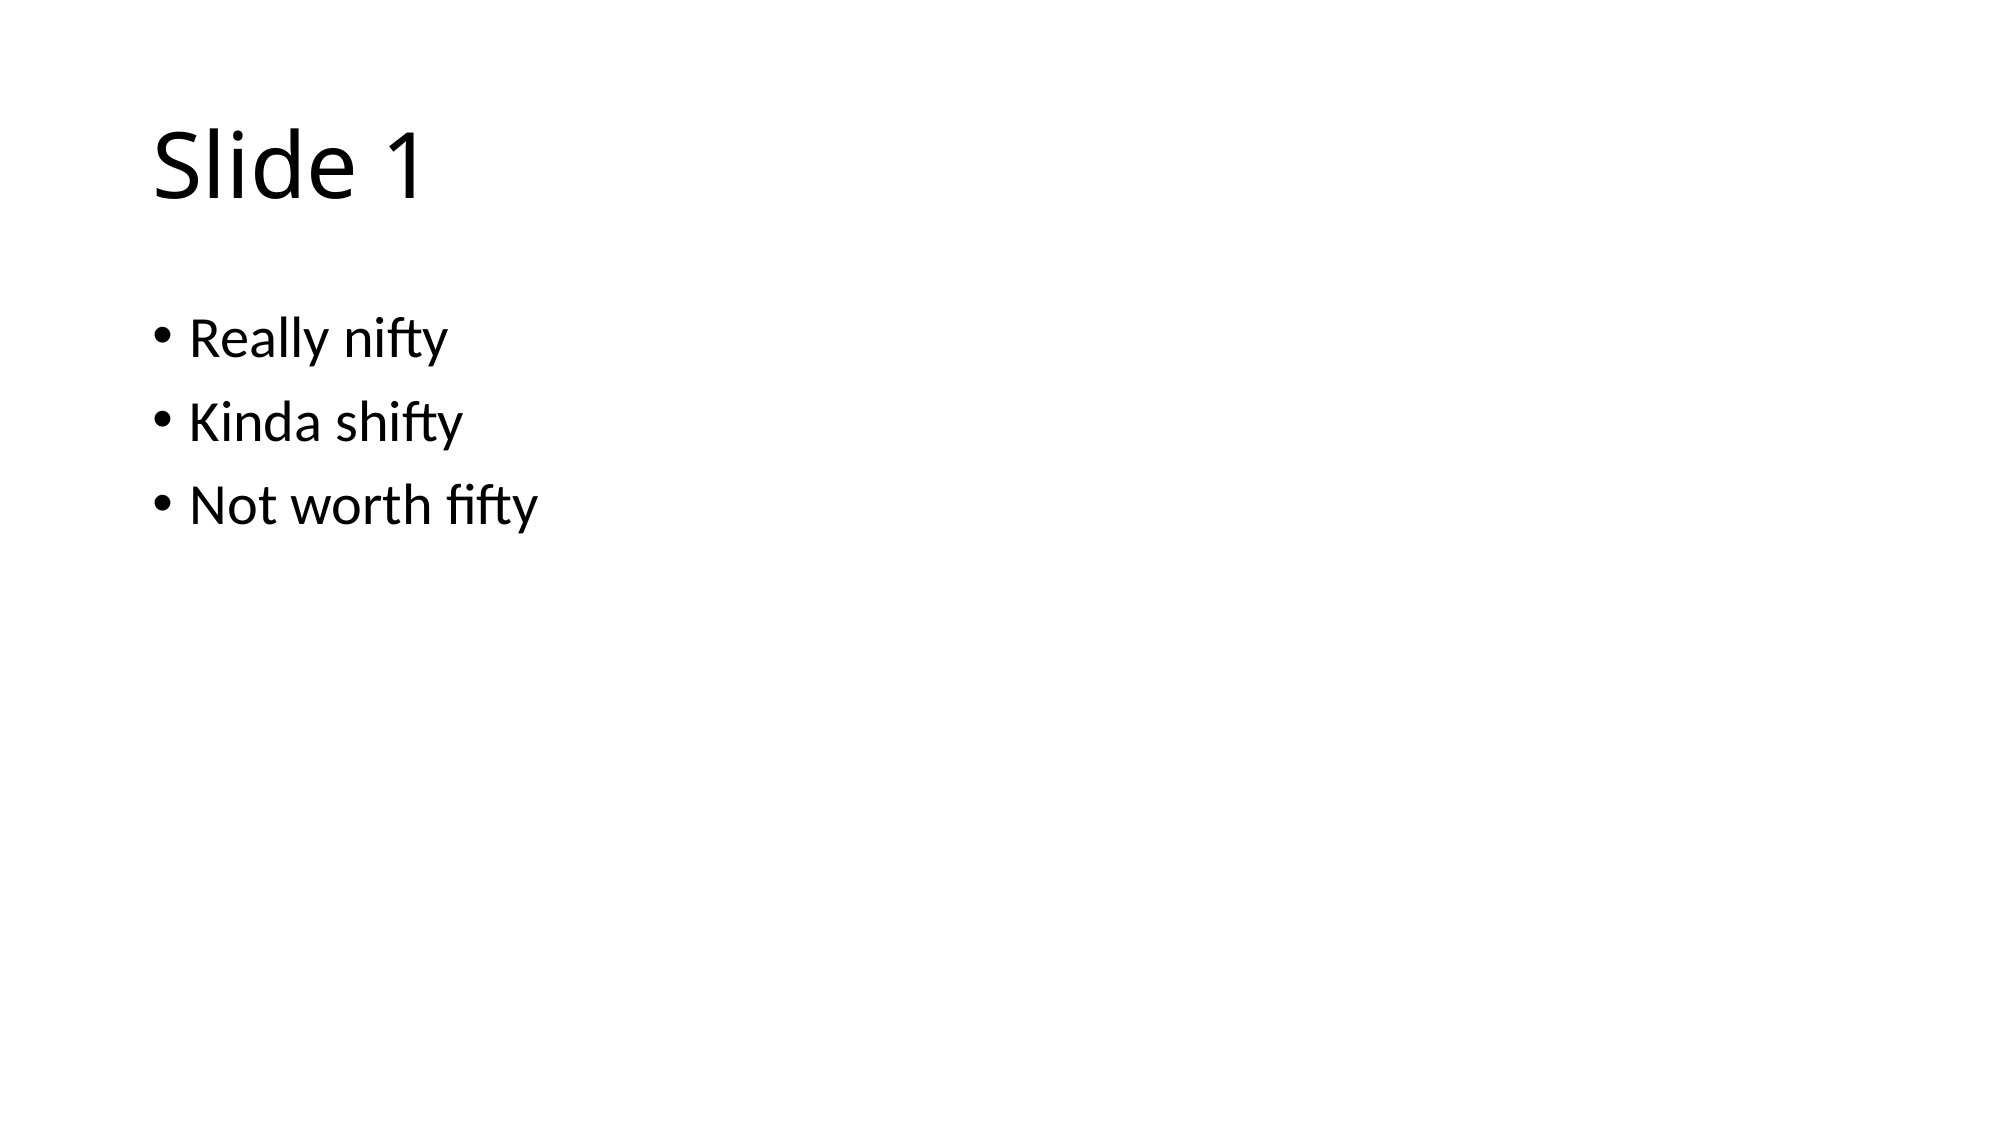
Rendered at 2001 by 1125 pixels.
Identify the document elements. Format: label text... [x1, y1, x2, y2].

title Slide 1 [137, 59, 1863, 278]
list Really nifty Kinda shifty Not worth fifty [137, 299, 1863, 1014]
